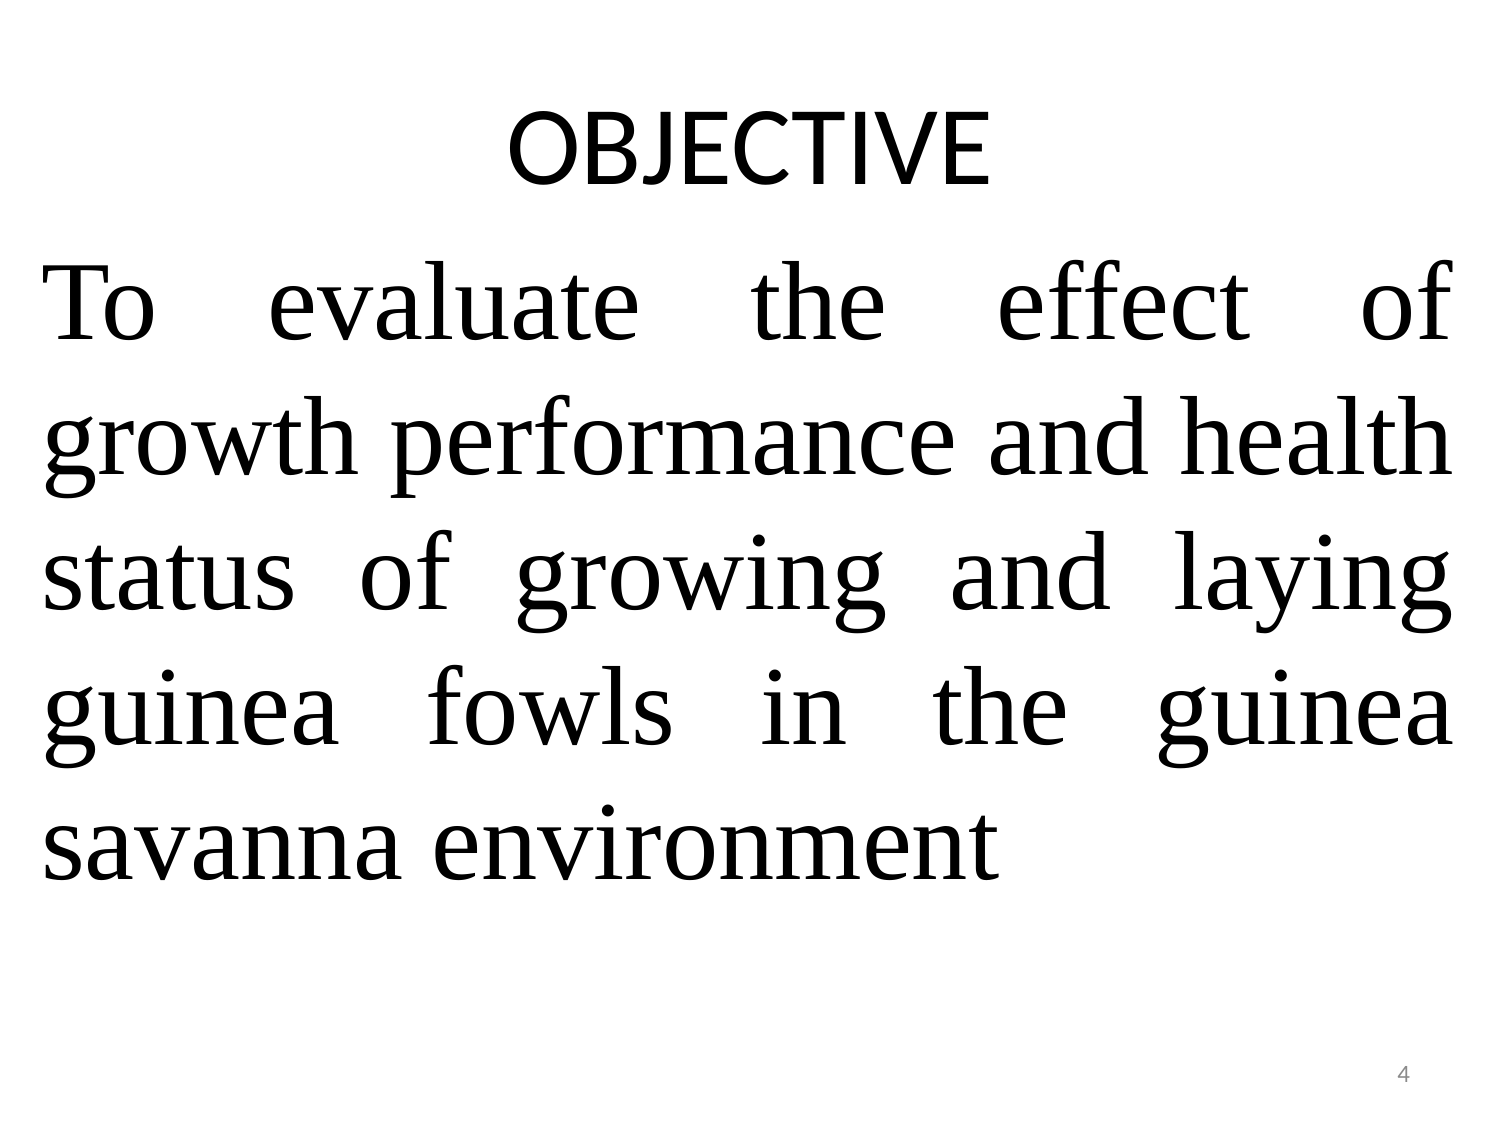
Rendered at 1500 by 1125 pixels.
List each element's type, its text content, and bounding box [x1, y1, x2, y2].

title OBJECTIVE [103, 59, 1397, 219]
list To evaluate the effect of growth performance and health status of growing and laying guinea fowls in the guinea savanna environment [26, 219, 1471, 1085]
slide_number 4 [1074, 1042, 1425, 1103]
